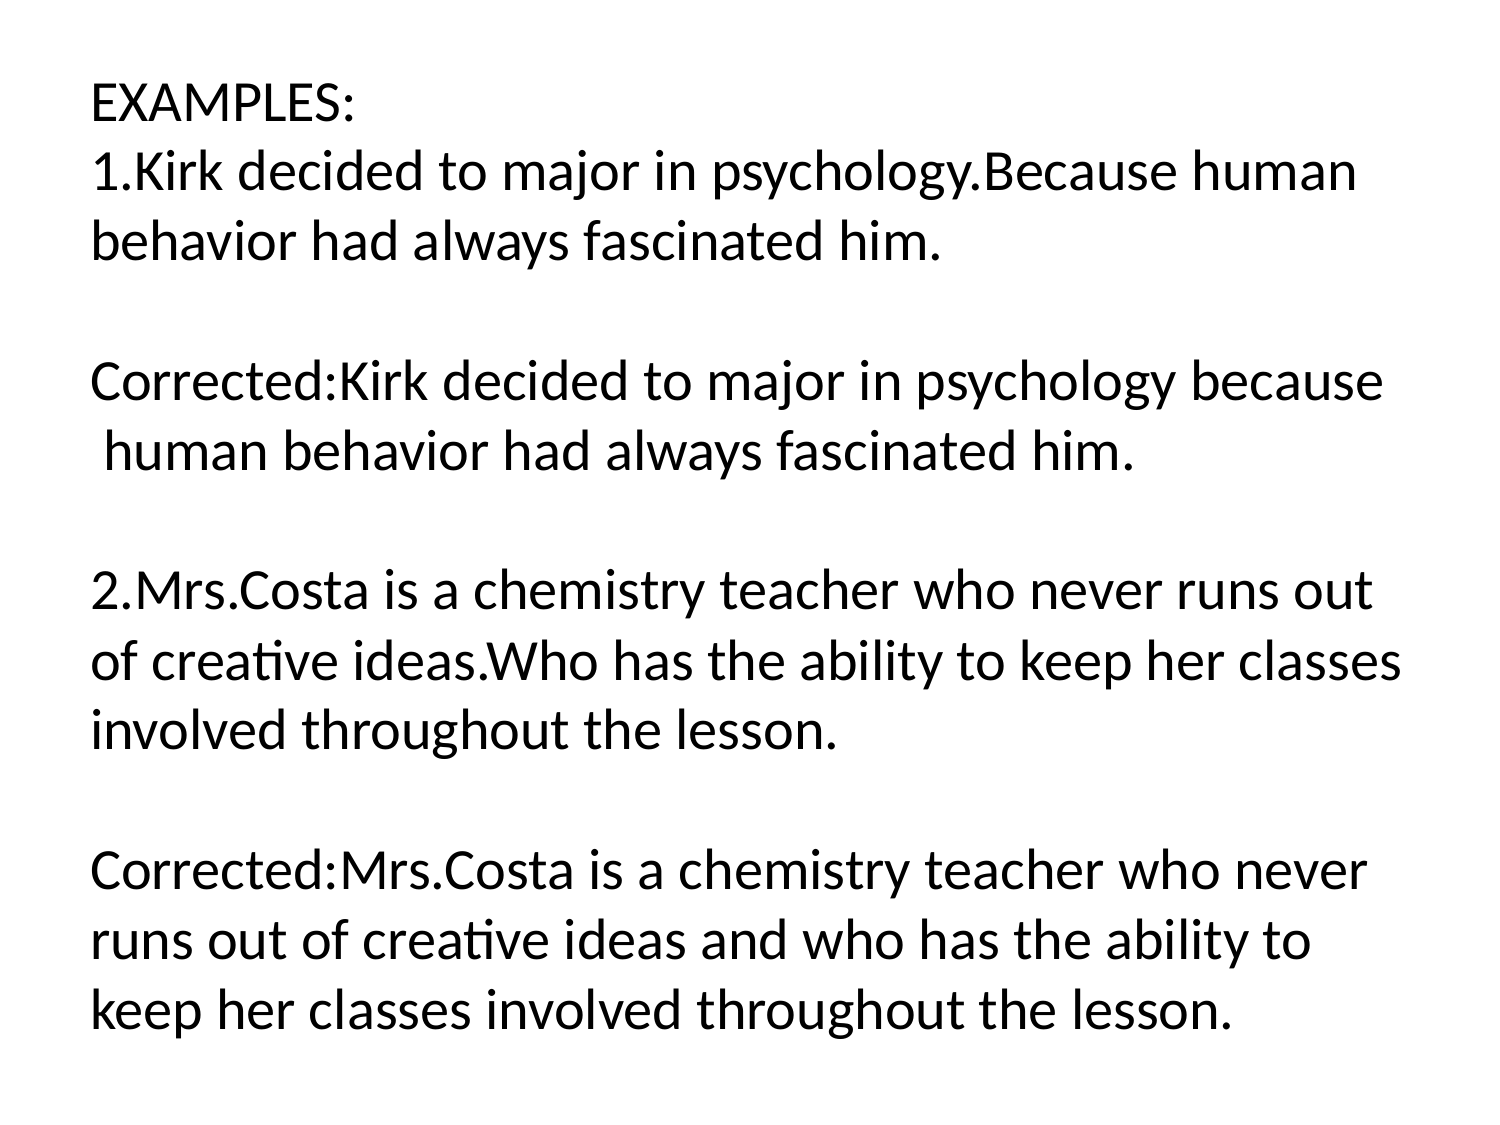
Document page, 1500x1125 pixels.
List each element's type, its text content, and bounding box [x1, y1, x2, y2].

title EXAMPLES: 1.Kirk decided to major in psychology.Because human behavior had always fascinated him. Corrected:Kirk decided to major in psychology because human behavior had always fascinated him. 2.Mrs.Costa is a chemistry teacher who never runs out of creative ideas.Who has the ability to keep her classes involved throughout the lesson. Corrected:Mrs.Costa is a chemistry teacher who never runs out of creative ideas and who has the ability to keep her classes involved throughout the lesson. [75, 45, 1425, 1059]
